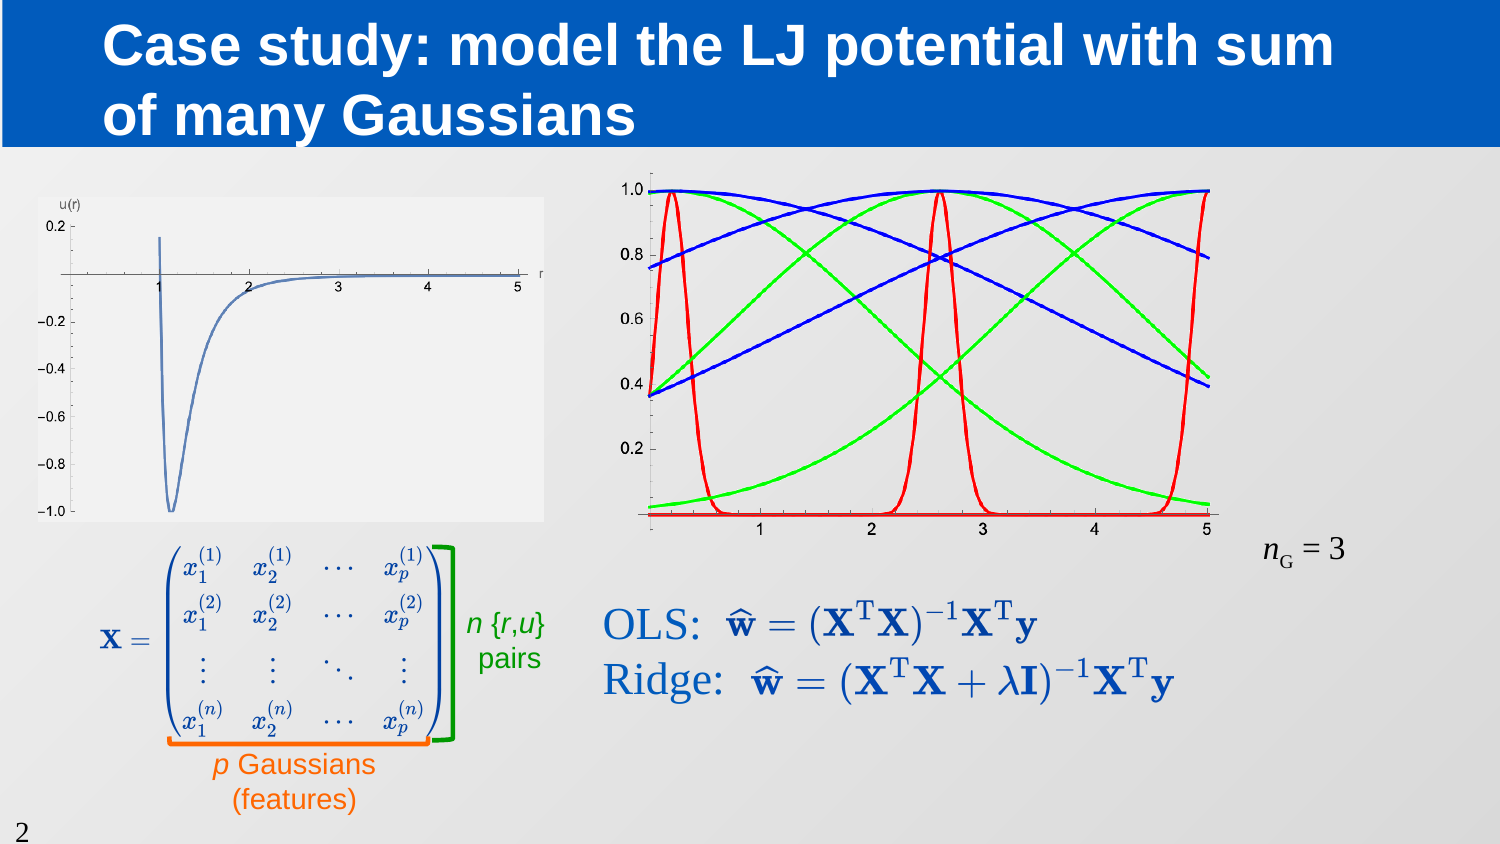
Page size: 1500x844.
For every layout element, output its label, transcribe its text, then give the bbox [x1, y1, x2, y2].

picture [619, 171, 1221, 543]
text_box nG = 3 [1248, 519, 1361, 580]
picture [99, 546, 450, 737]
text_box p Gaussians (features) [136, 741, 453, 823]
title Case study: model the LJ potential with sum of many Gaussians [87, 0, 1363, 147]
picture [724, 600, 1038, 646]
picture [749, 657, 1176, 705]
text_box n {r,u} pairs [454, 596, 587, 682]
slide_number 2 [0, 806, 101, 844]
text_box OLS: Ridge: [587, 586, 862, 711]
picture [37, 196, 545, 523]
